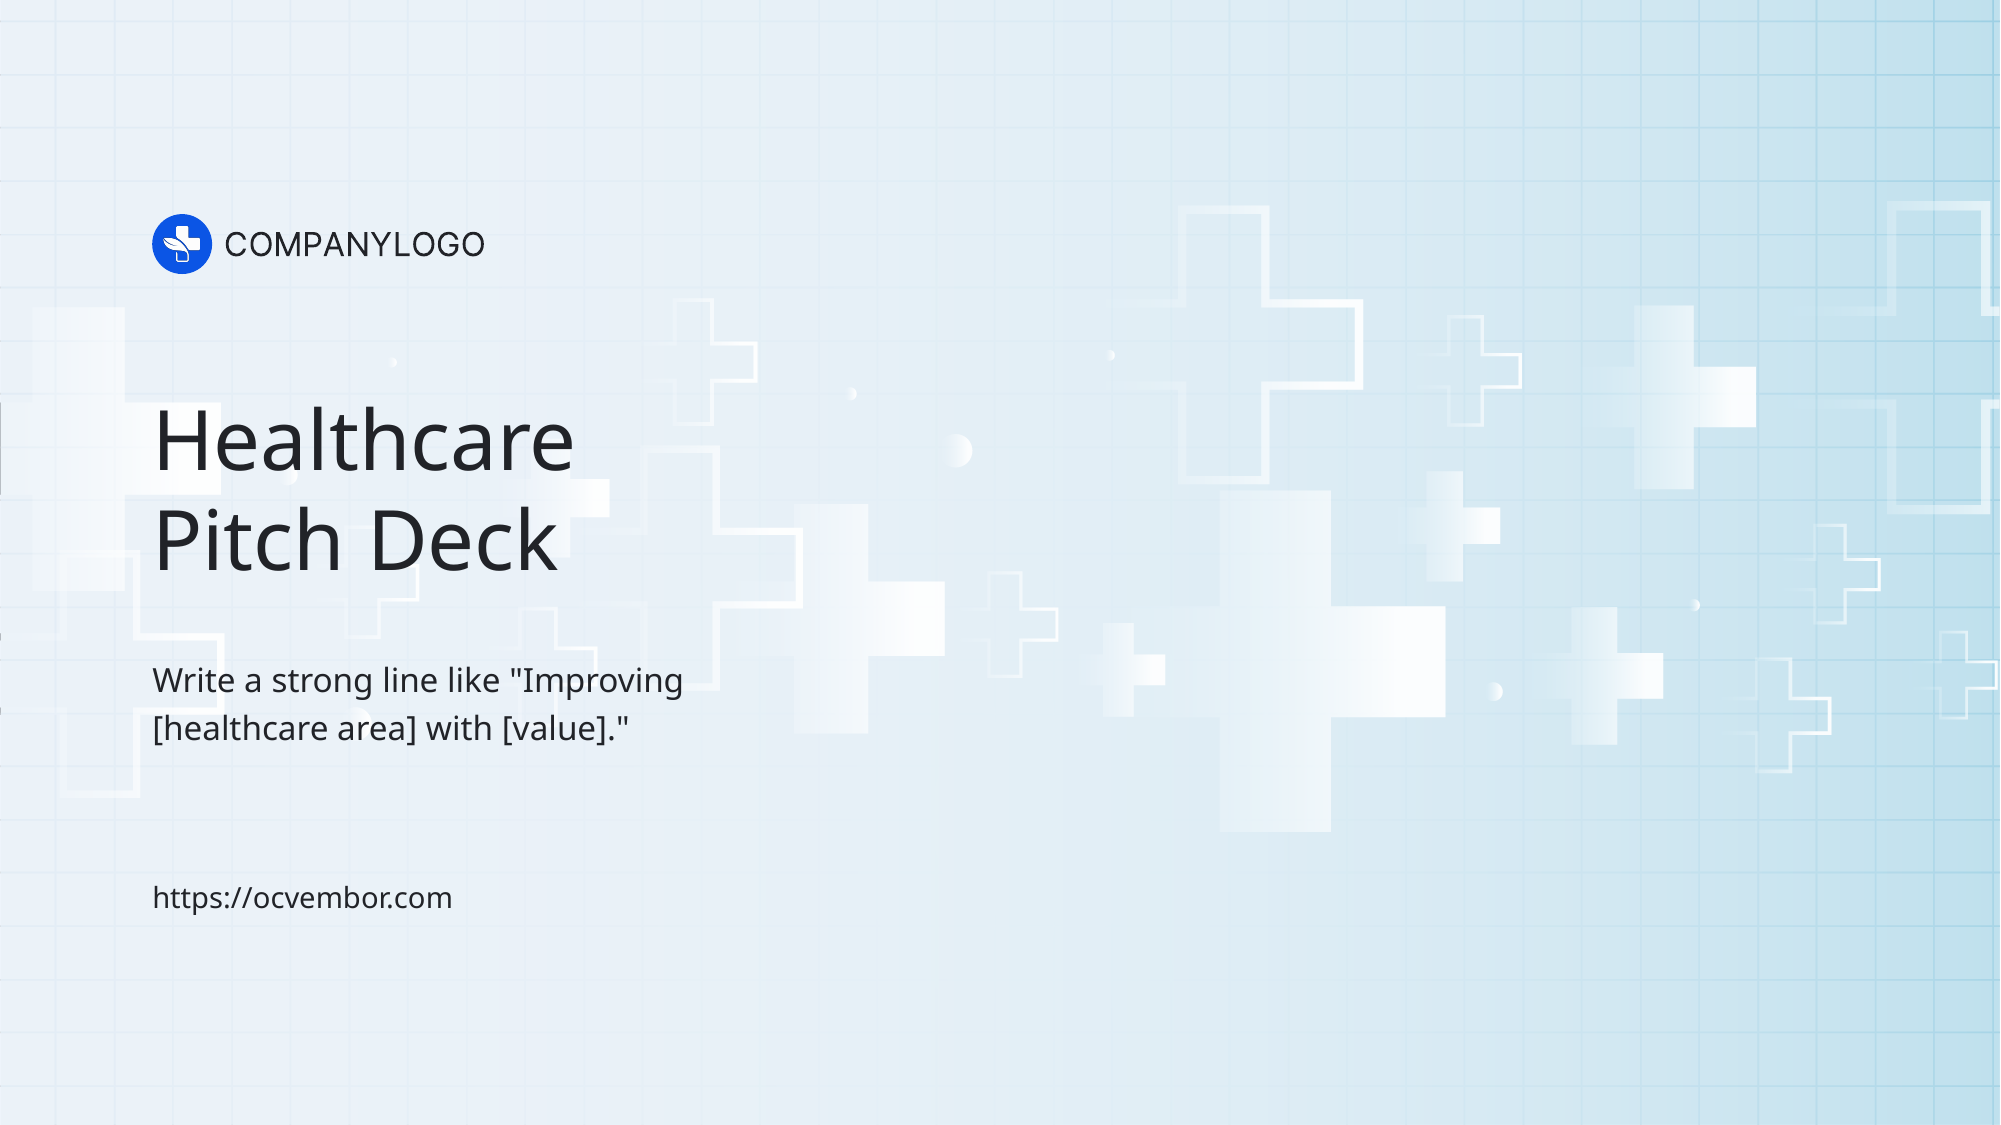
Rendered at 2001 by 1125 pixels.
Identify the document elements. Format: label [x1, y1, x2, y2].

text_box [151, 213, 484, 275]
picture [0, 0, 2000, 1125]
